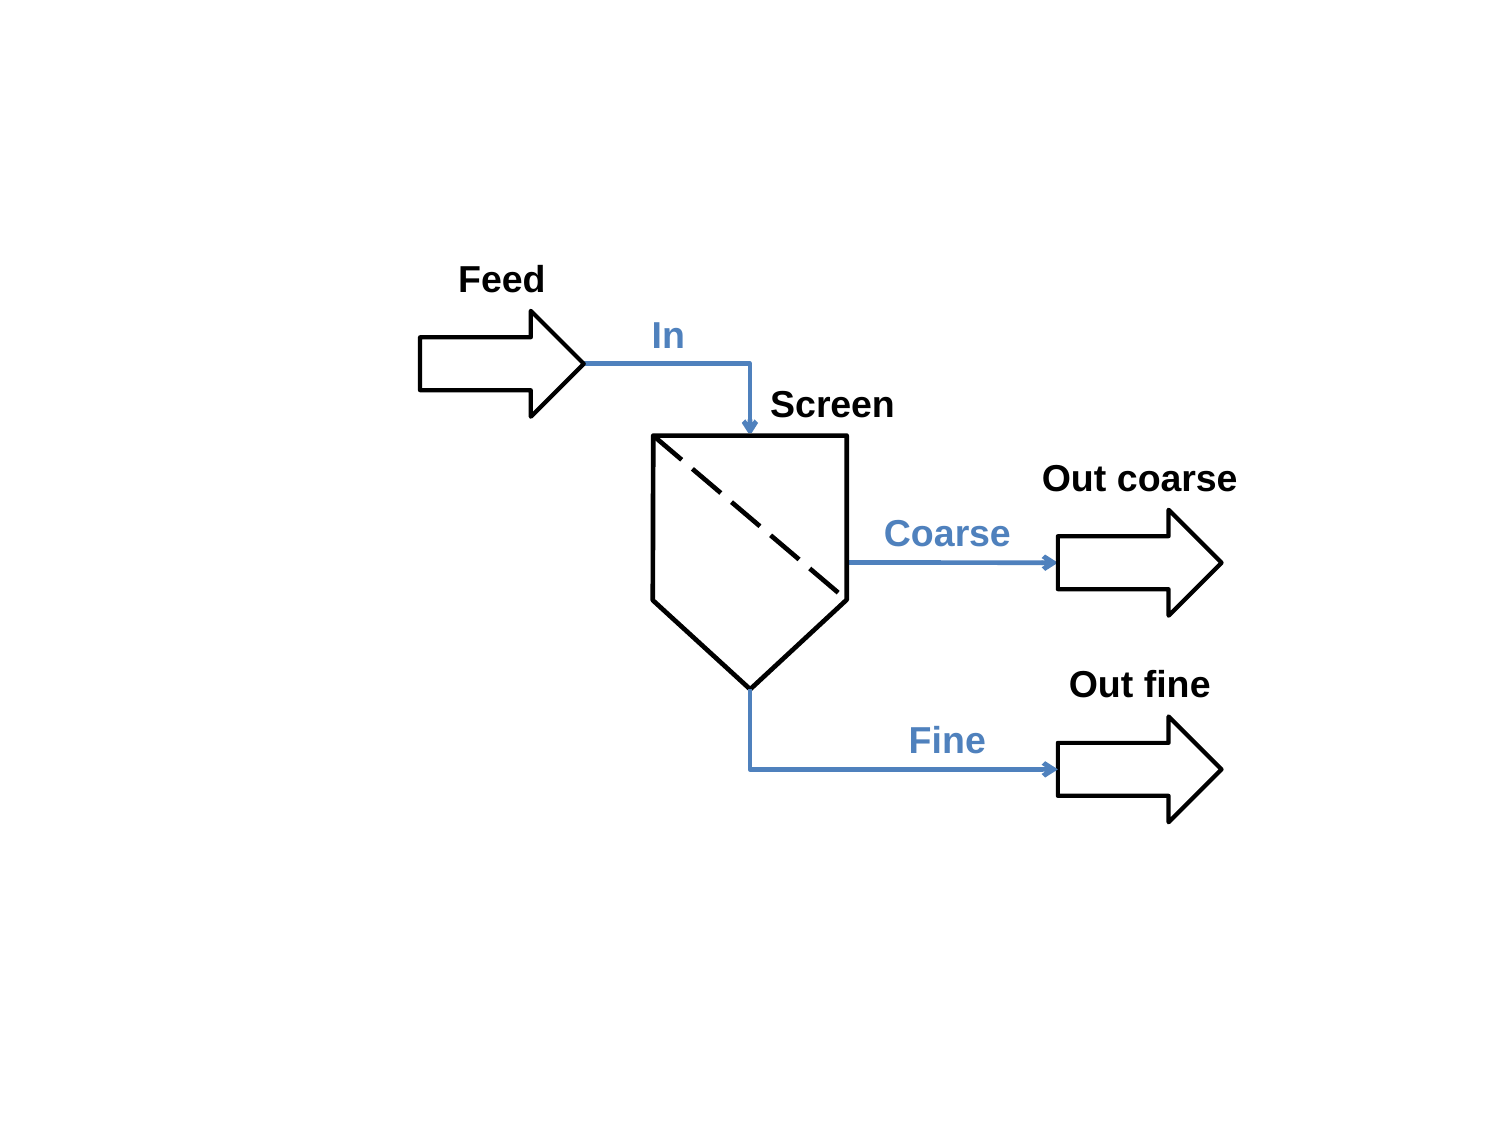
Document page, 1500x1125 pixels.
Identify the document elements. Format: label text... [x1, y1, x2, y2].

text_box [1021, 648, 1259, 823]
text_box Screen [765, 384, 900, 420]
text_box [1021, 442, 1259, 616]
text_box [652, 435, 848, 690]
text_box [863, 575, 945, 884]
text_box Coarse [869, 501, 1016, 560]
text_box Fine [949, 708, 1001, 769]
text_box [383, 243, 621, 417]
text_box In [636, 303, 700, 362]
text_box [583, 363, 751, 436]
